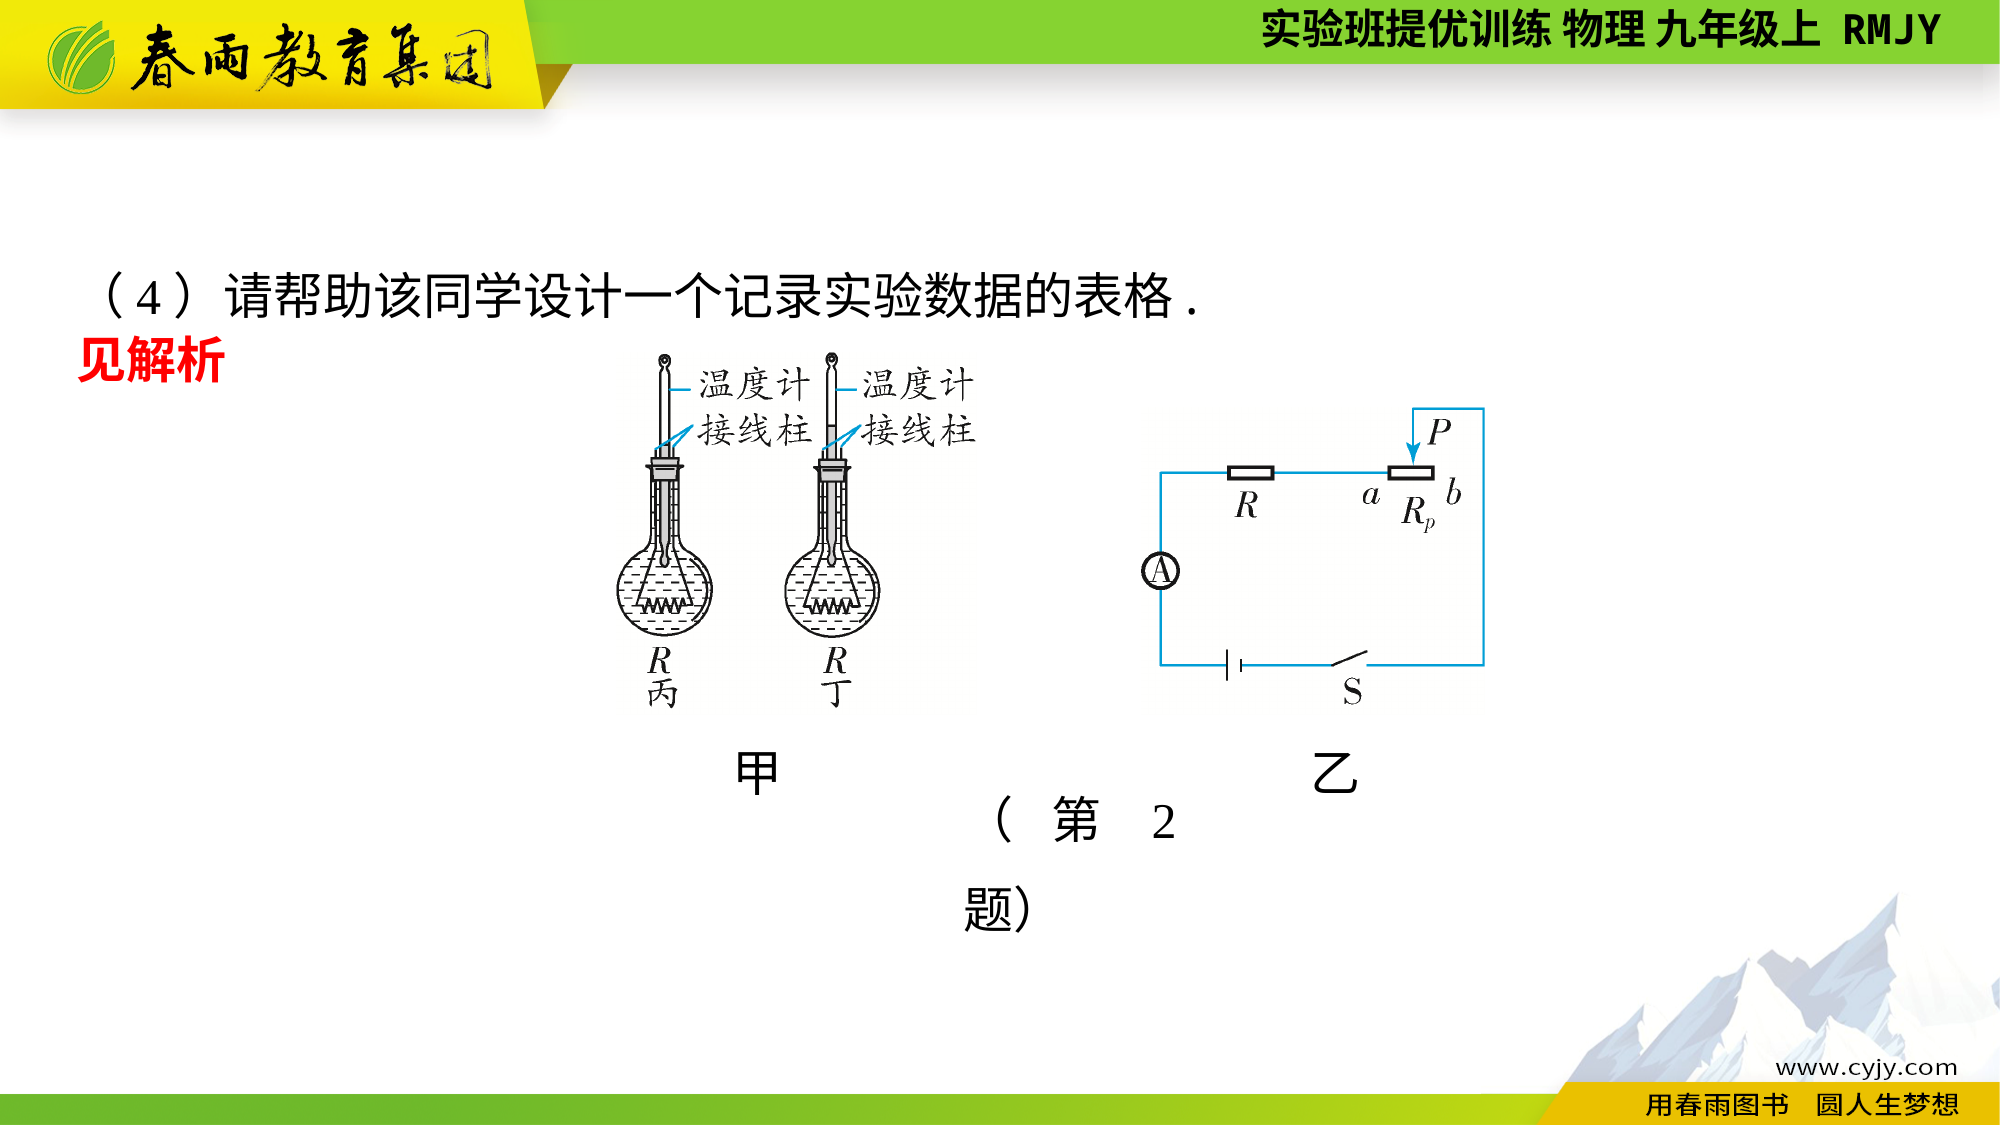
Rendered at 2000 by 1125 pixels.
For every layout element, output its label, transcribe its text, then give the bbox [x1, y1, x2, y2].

text_box 乙 [1295, 722, 1376, 809]
text_box （第2题） [948, 751, 1204, 857]
list （4）请帮助该同学设计一个记录实验数据的表格. [59, 227, 1944, 322]
text_box 见解析 [61, 321, 242, 397]
picture [0, 0, 2000, 1125]
text_box 甲 [718, 723, 798, 809]
